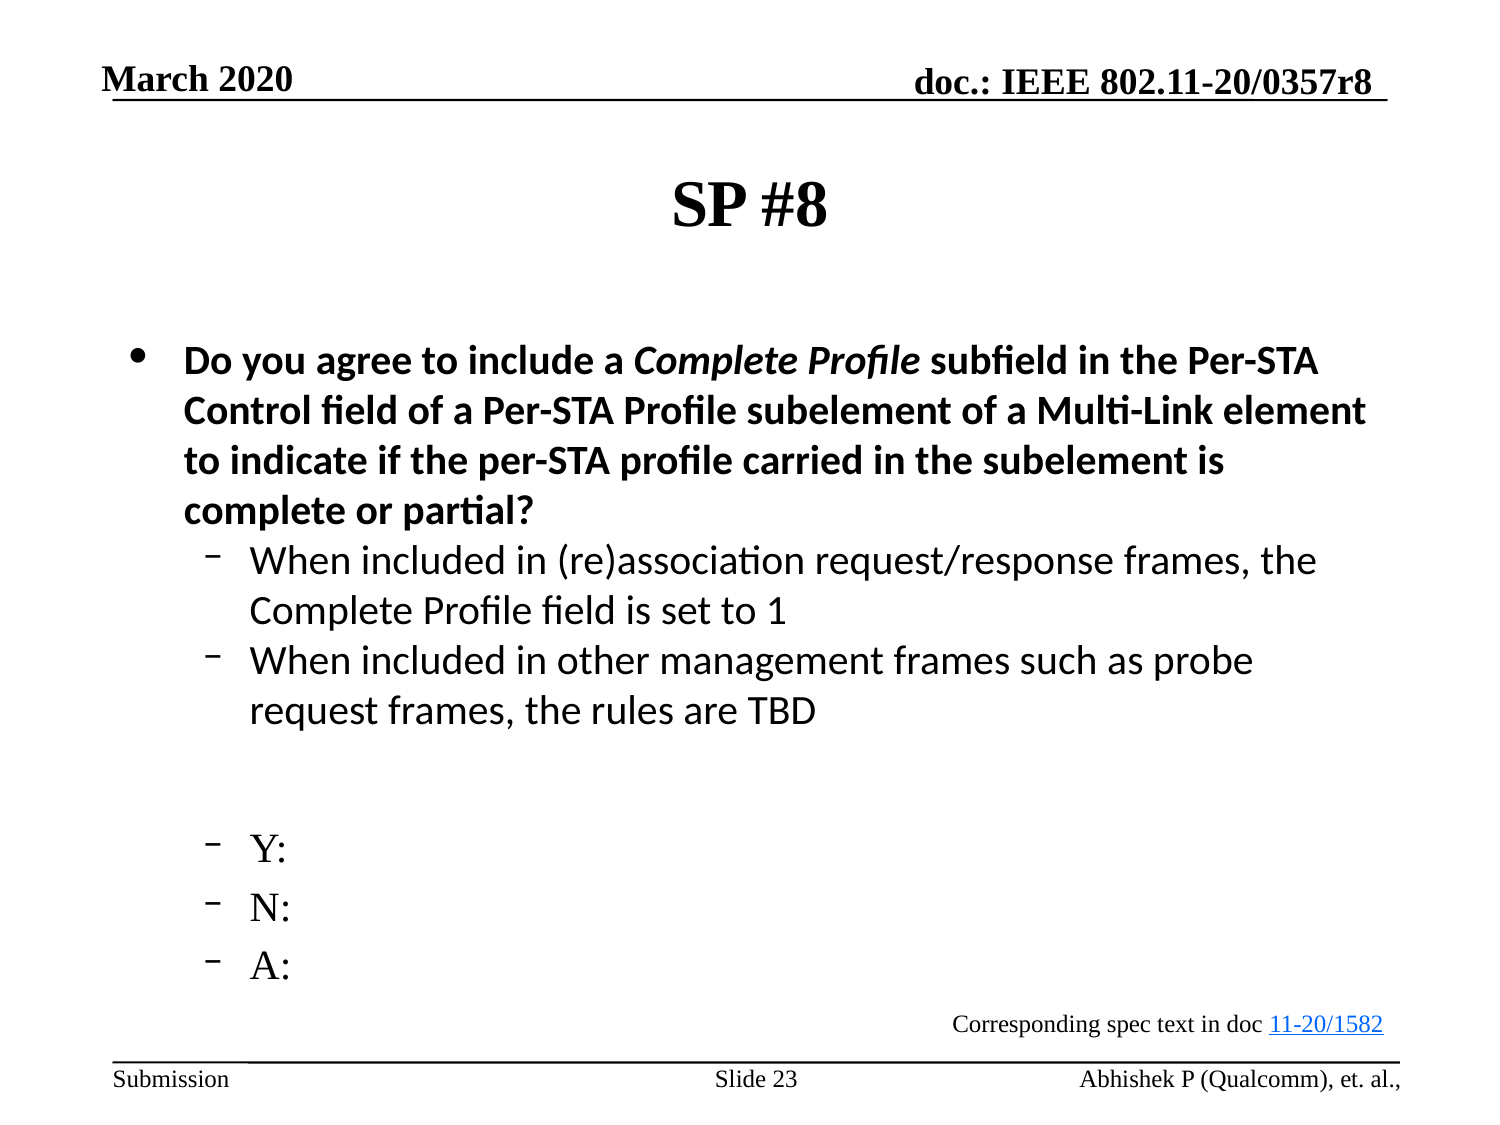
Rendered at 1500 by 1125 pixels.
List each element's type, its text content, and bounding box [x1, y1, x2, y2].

slide_number Slide 23 [712, 1061, 801, 1093]
list Do you agree to include a Complete Profile subfield in the Per-STA Control field of a Per-STA Profile subelement of a Multi-Link element to indicate if the per-STA profile carried in the subelement is complete or partial? When included in (re)association request/response frames, the Complete Profile field is set to 1 When included in other management frames such as probe request frames, the rules are TBD Y: N: A: [112, 324, 1402, 1052]
text_box Corresponding spec text in doc 11-20/1582 [937, 999, 1399, 1045]
footer Abhishek P (Qualcomm), et. al., [949, 1061, 1402, 1093]
title SP #8 [112, 112, 1388, 288]
